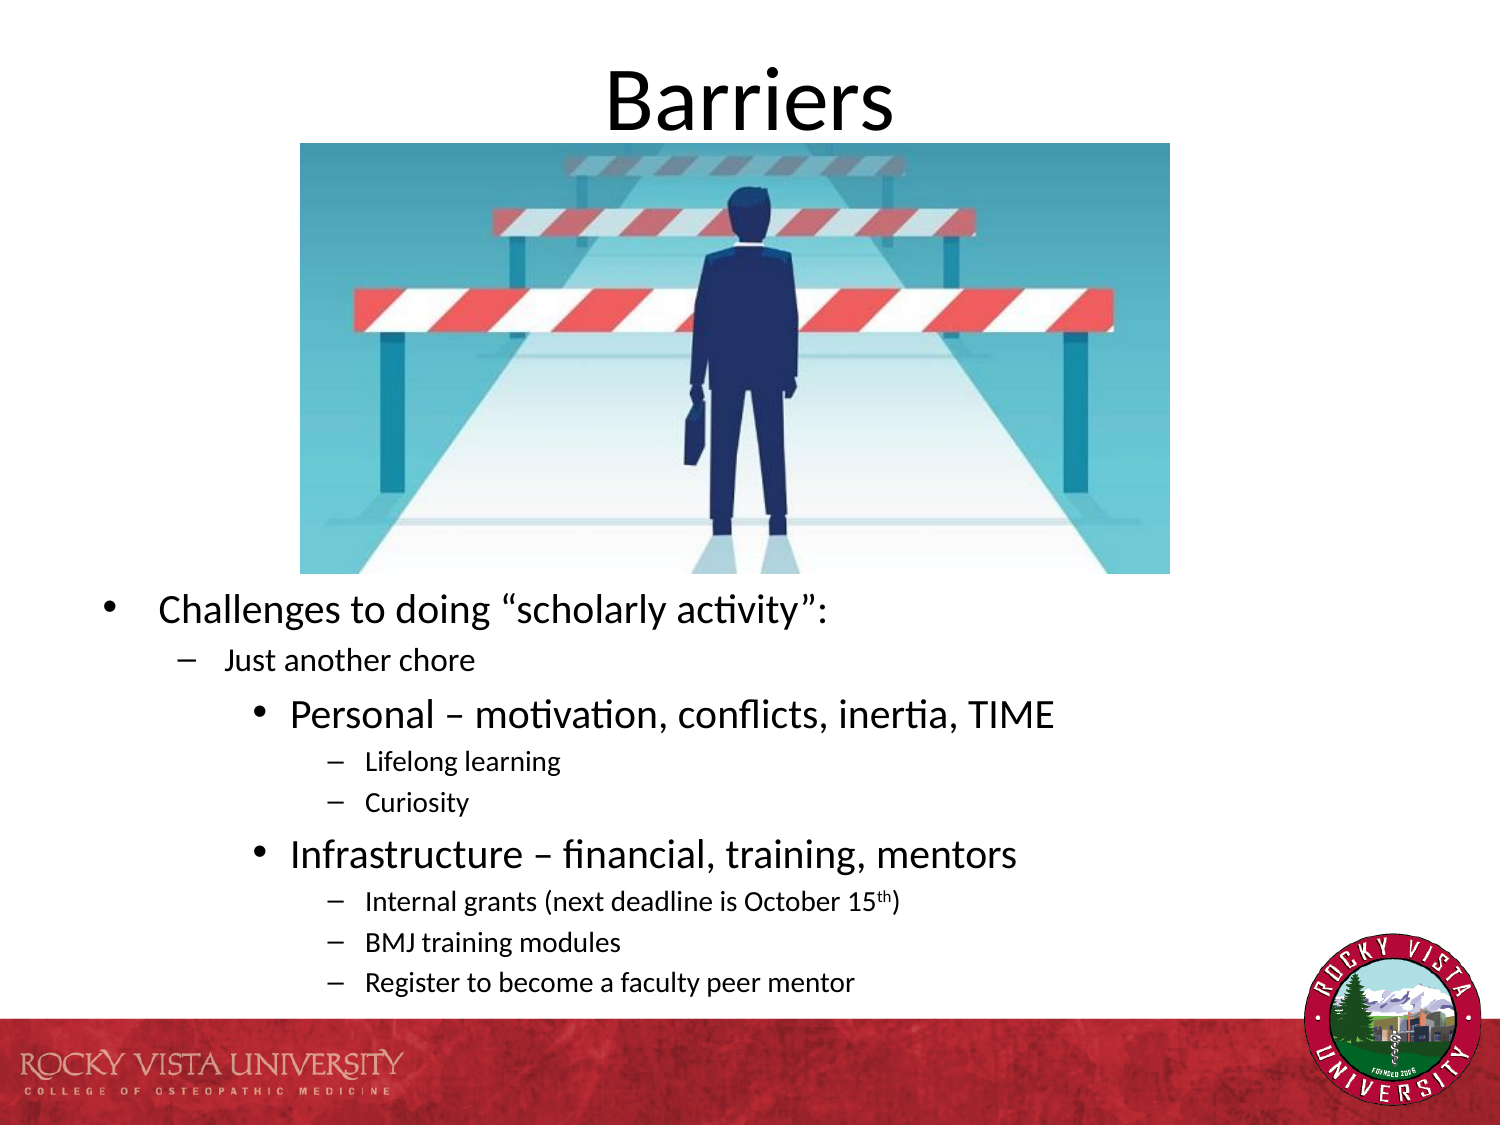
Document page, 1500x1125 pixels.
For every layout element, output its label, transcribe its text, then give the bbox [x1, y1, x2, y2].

list Challenges to doing “scholarly activity”: Just another chore Personal – motivation, conflicts, inertia, TIME Lifelong learning Curiosity Infrastructure – financial, training, mentors Internal grants (next deadline is October 15th) BMJ training modules Register to become a faculty peer mentor [87, 573, 1288, 1119]
picture [0, 0, 1500, 1125]
title Barriers [75, 0, 1425, 188]
